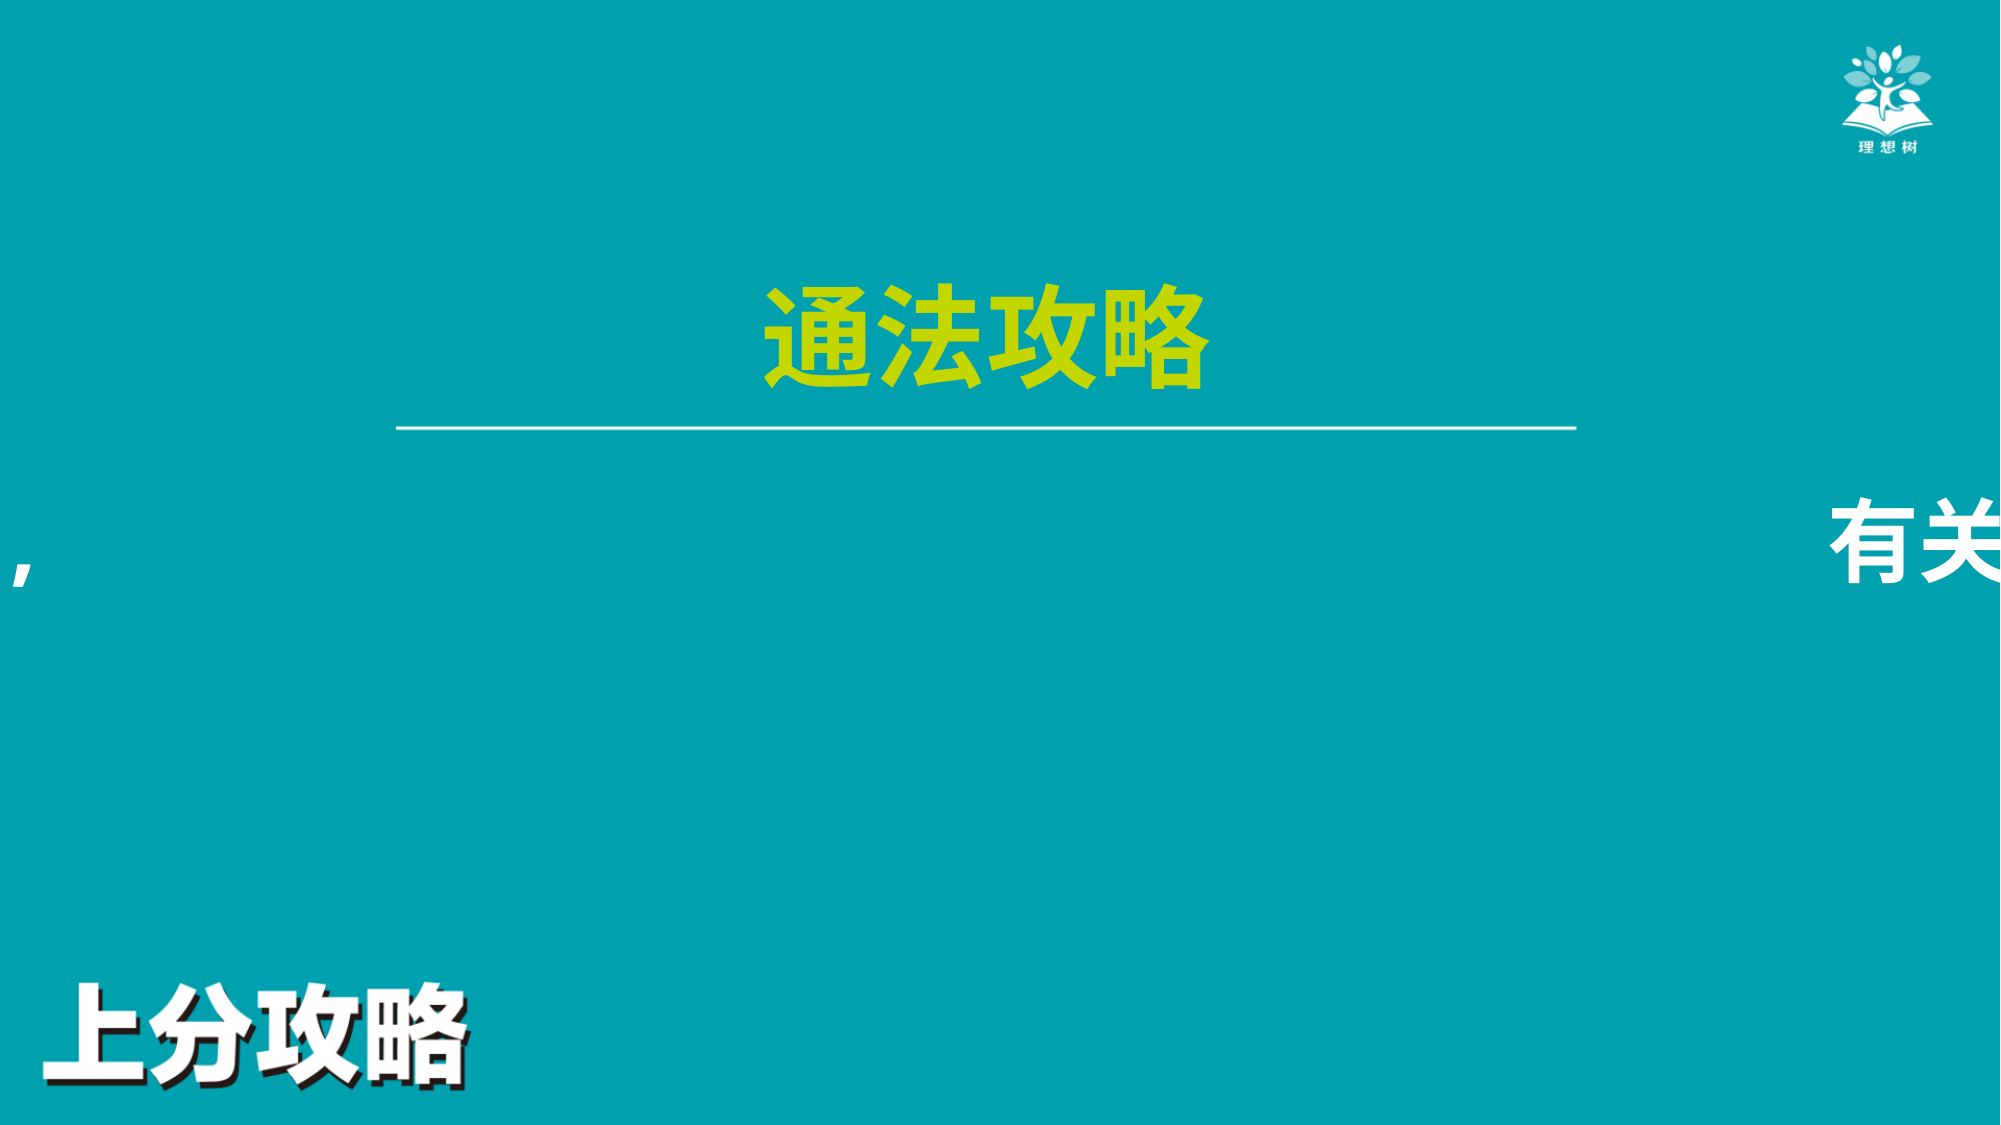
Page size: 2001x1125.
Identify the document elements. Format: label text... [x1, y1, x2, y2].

text_box 通法攻略 [395, 253, 1577, 413]
picture [1974, 550, 2000, 570]
picture [1971, 527, 2000, 539]
picture [0, 0, 2000, 1125]
